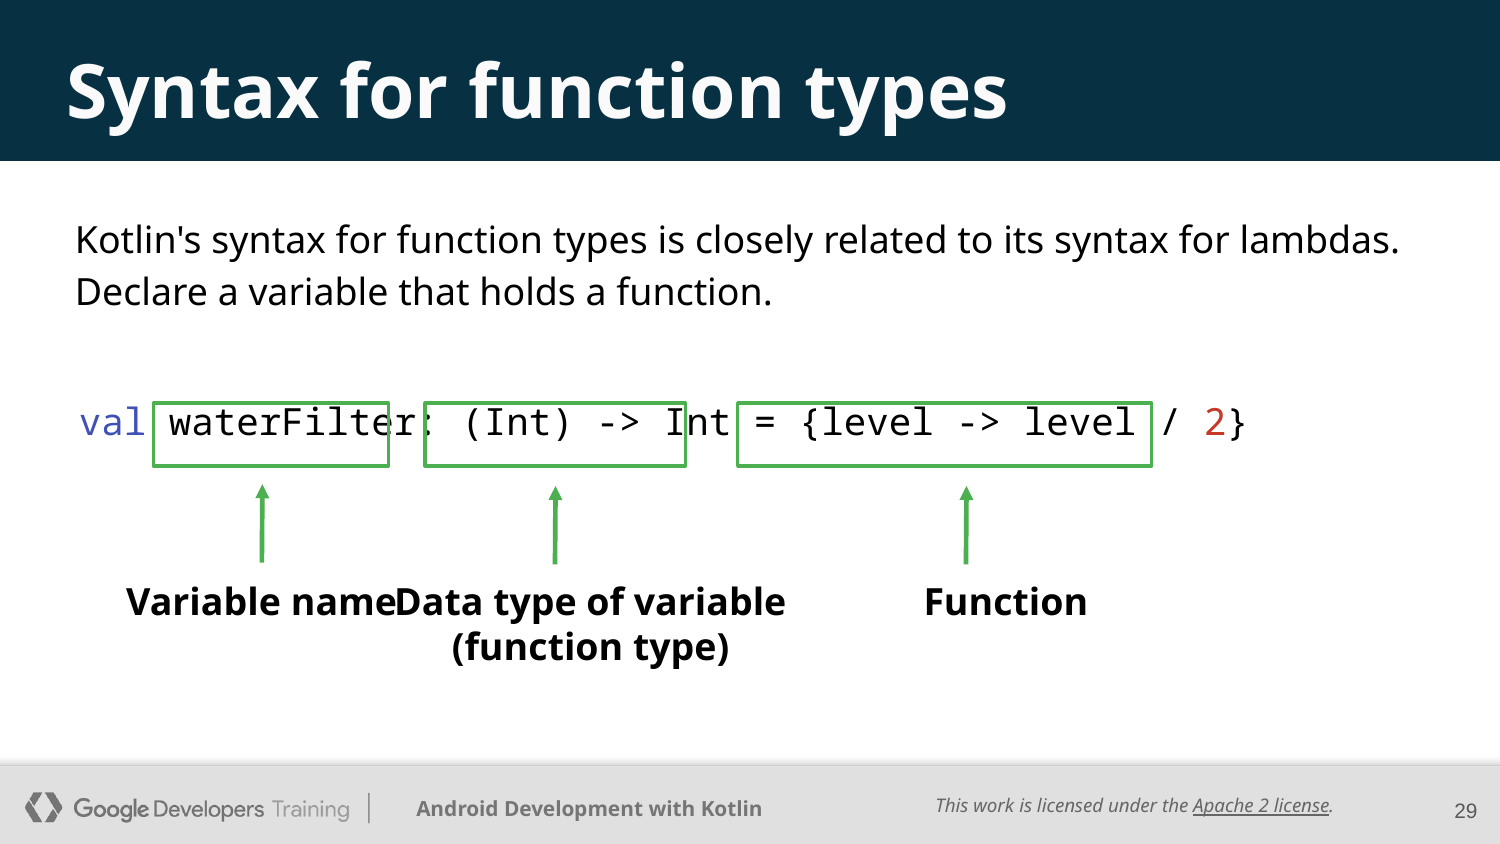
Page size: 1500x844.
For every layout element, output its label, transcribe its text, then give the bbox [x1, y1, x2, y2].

picture [0, 161, 1500, 844]
text_box [153, 403, 389, 467]
text_box Kotlin's syntax for function types is closely related to its syntax for lambdas. Declare a variable that holds a function. [59, 194, 1449, 317]
text_box Variable name [27, 562, 496, 637]
title Syntax for function types [51, 28, 1449, 122]
text_box Function [824, 562, 1188, 637]
list val waterFilter: (Int) -> Int = {level -> level / 2} [63, 376, 1444, 499]
slide_number ‹#› [1402, 777, 1493, 842]
text_box [425, 403, 686, 467]
text_box Data type of variable (function type) [496, 562, 824, 637]
